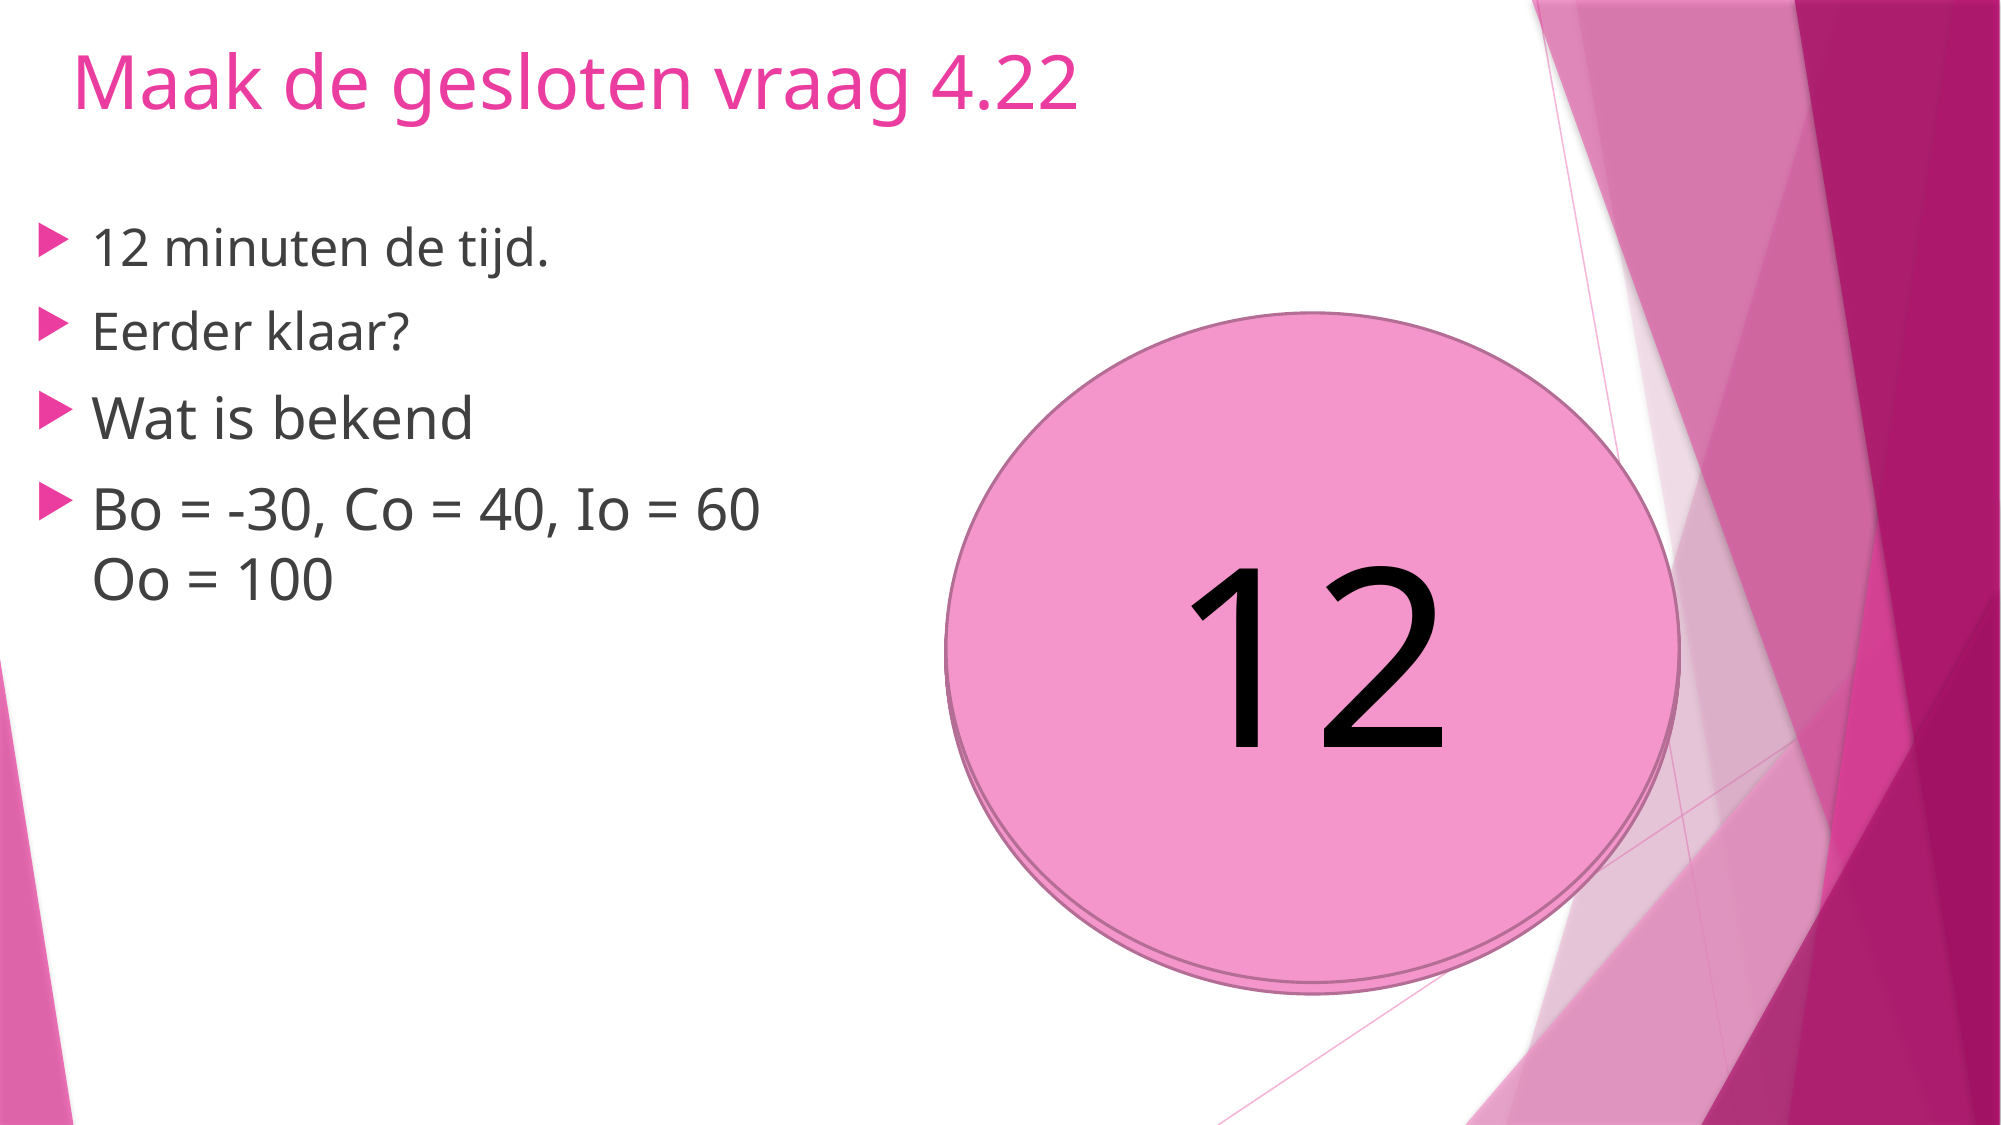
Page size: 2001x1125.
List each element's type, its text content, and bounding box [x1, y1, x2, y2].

list 12 minuten de tijd. Eerder klaar? Wat is bekend Bo = -30, Co = 40, Io = 60 Oo = 100 [19, 207, 865, 1112]
text_box 11 [945, 668, 1681, 996]
text_box 12 [944, 311, 1681, 985]
title Maak de gesloten vraag 4.22 [56, 27, 1522, 319]
